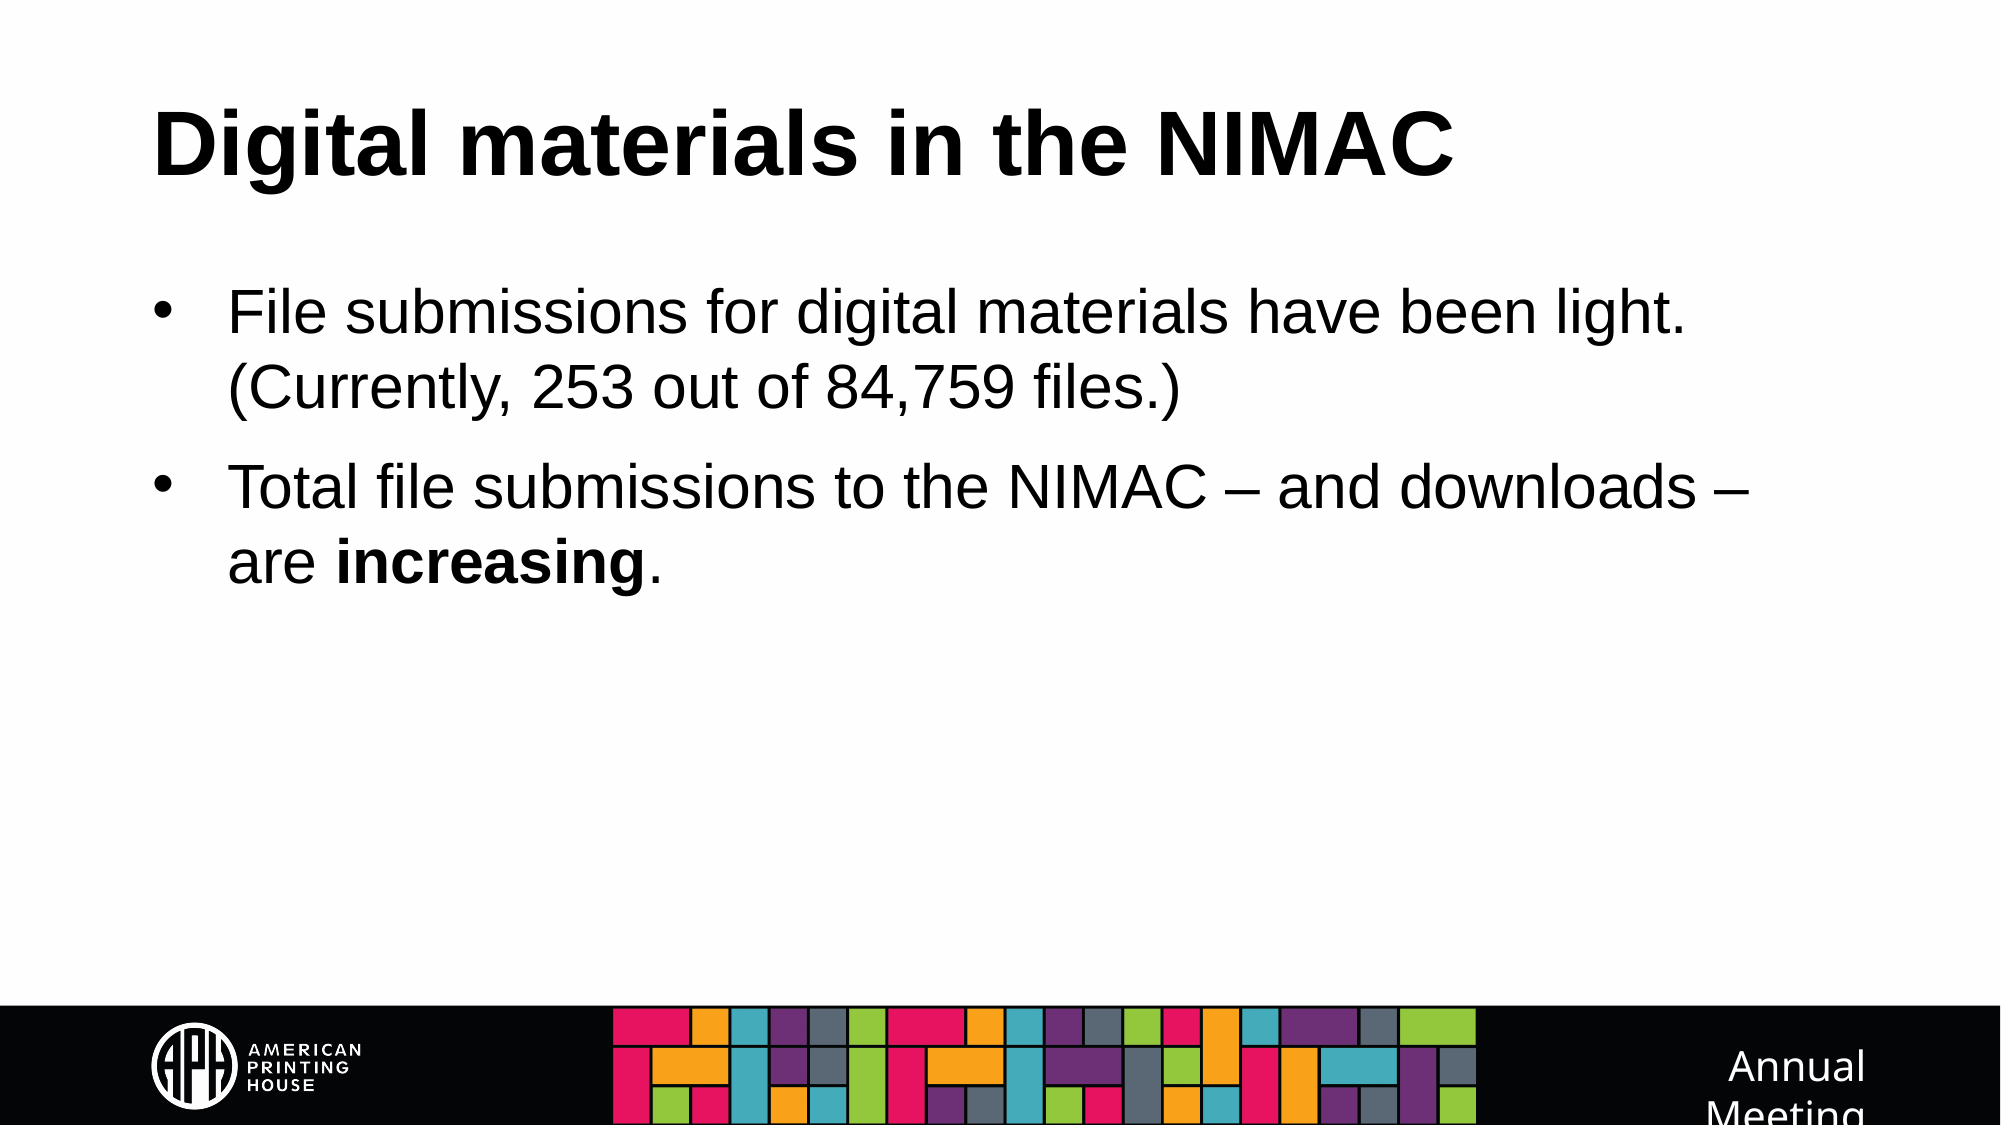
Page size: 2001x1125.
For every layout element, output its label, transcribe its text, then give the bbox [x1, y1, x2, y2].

title Digital materials in the NIMAC [137, 59, 1863, 232]
picture [1821, 1111, 1833, 1125]
picture [1727, 1107, 1734, 1125]
list File submissions for digital materials have been light. (Currently, 253 out of 84,759 files.) Total file submissions to the NIMAC – and downloads – are increasing. [137, 263, 1863, 909]
picture [0, 0, 2001, 1125]
picture [1771, 1111, 1783, 1118]
picture [1846, 1111, 1858, 1125]
picture [1711, 1105, 1719, 1125]
picture [1748, 1111, 1760, 1118]
